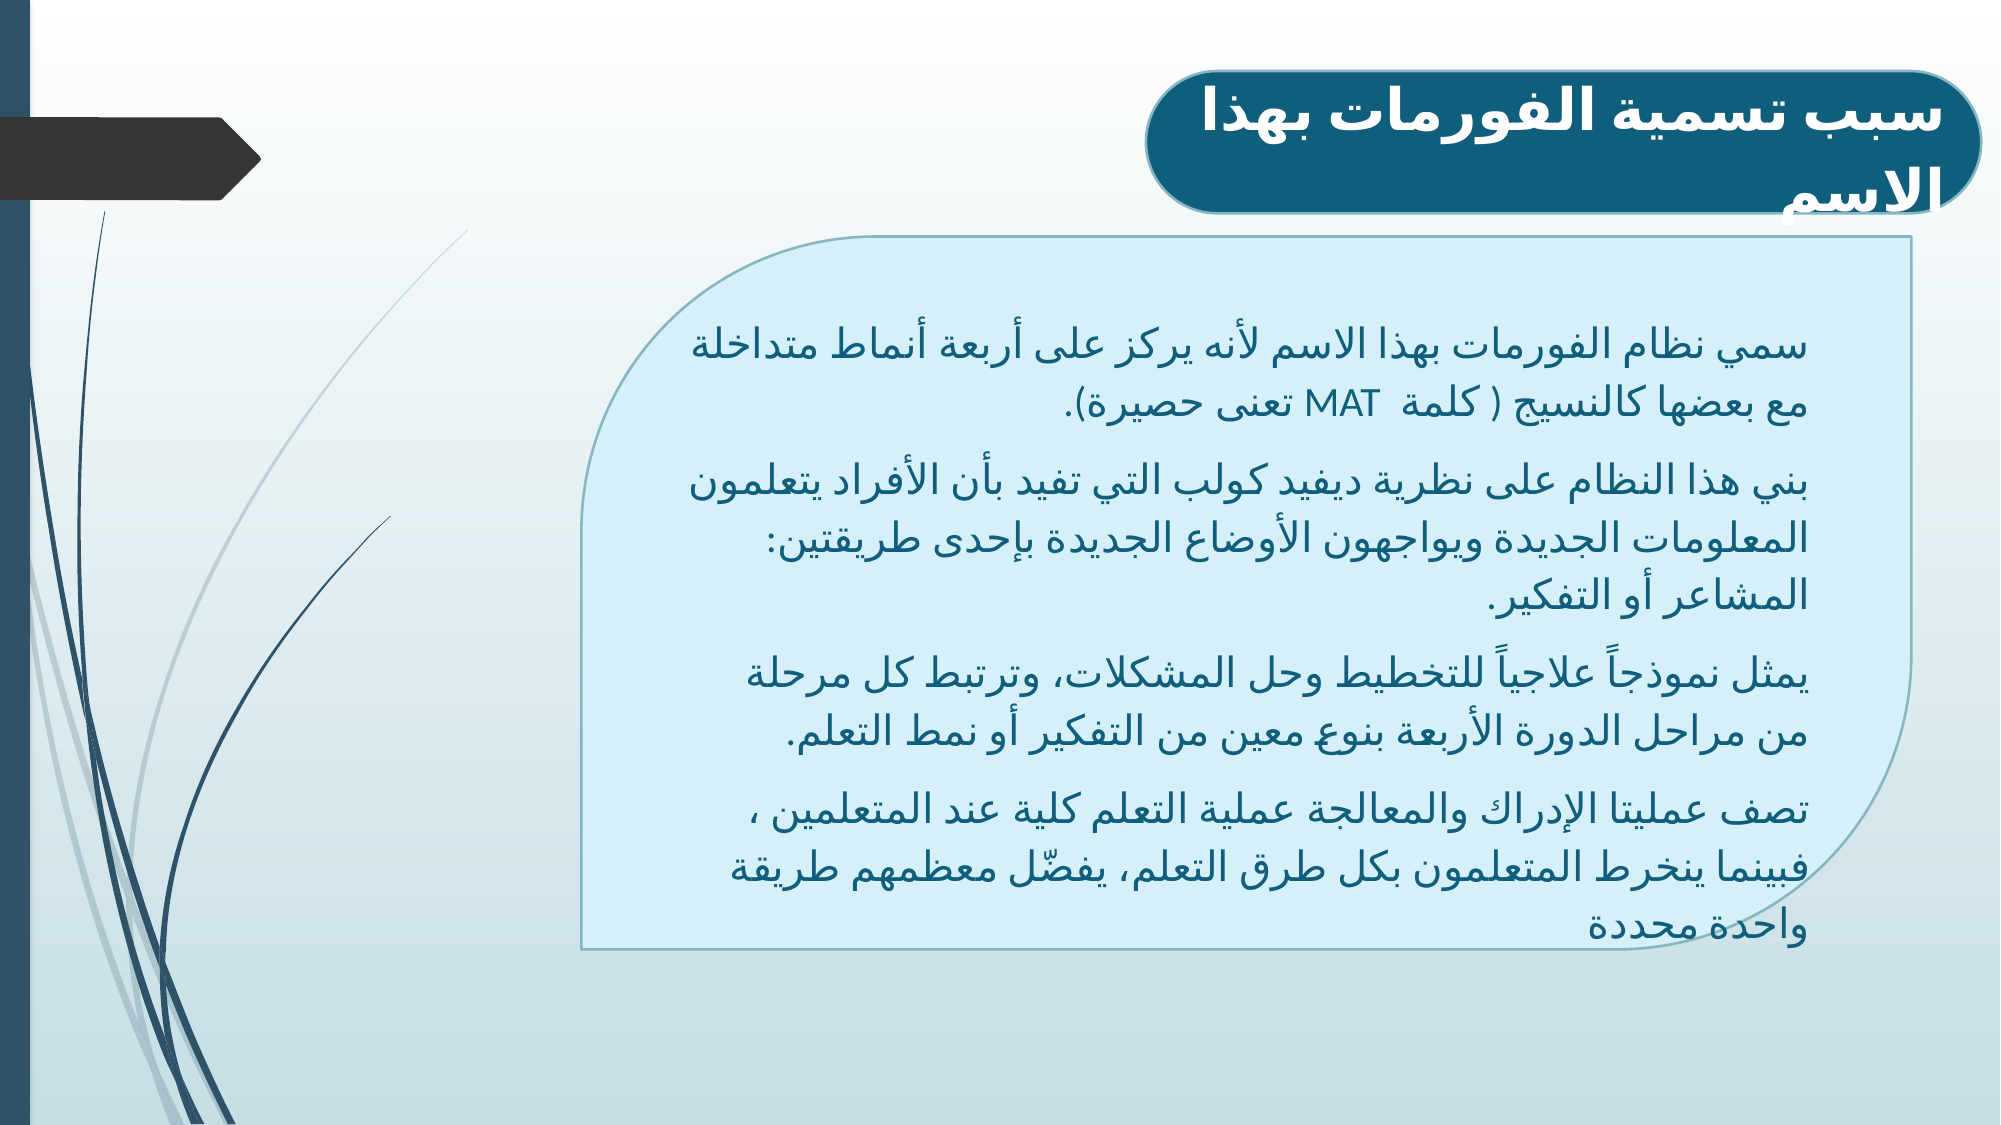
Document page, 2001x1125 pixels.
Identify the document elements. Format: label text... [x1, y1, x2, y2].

text_box سبب تسمية الفورمات بهذا الاسم [1144, 69, 1983, 215]
text_box سمي نظام الفورمات بهذا الاسم لأنه يركز على أربعة أنماط متداخلة مع بعضها كالنسيج ( كلمة MAT تعنى حصيرة). بني هذا النظام على نظرية ديفيد كولب التي تفيد بأن الأفراد يتعلمون المعلومات الجديدة ويواجهون الأوضاع الجديدة بإحدى طريقتين: المشاعر أو التفكير. يمثل نموذجاً علاجياً للتخطيط وحل المشكلات، وترتبط كل مرحلة من مراحل الدورة الأربعة بنوع معين من التفكير أو نمط التعلم. تصف عمليتا الإدراك والمعالجة عملية التعلم كلية عند المتعلمين ، فبينما ينخرط المتعلمون بكل طرق التعلم، يفضّل معظمهم طريقة واحدة محددة [580, 235, 1913, 951]
